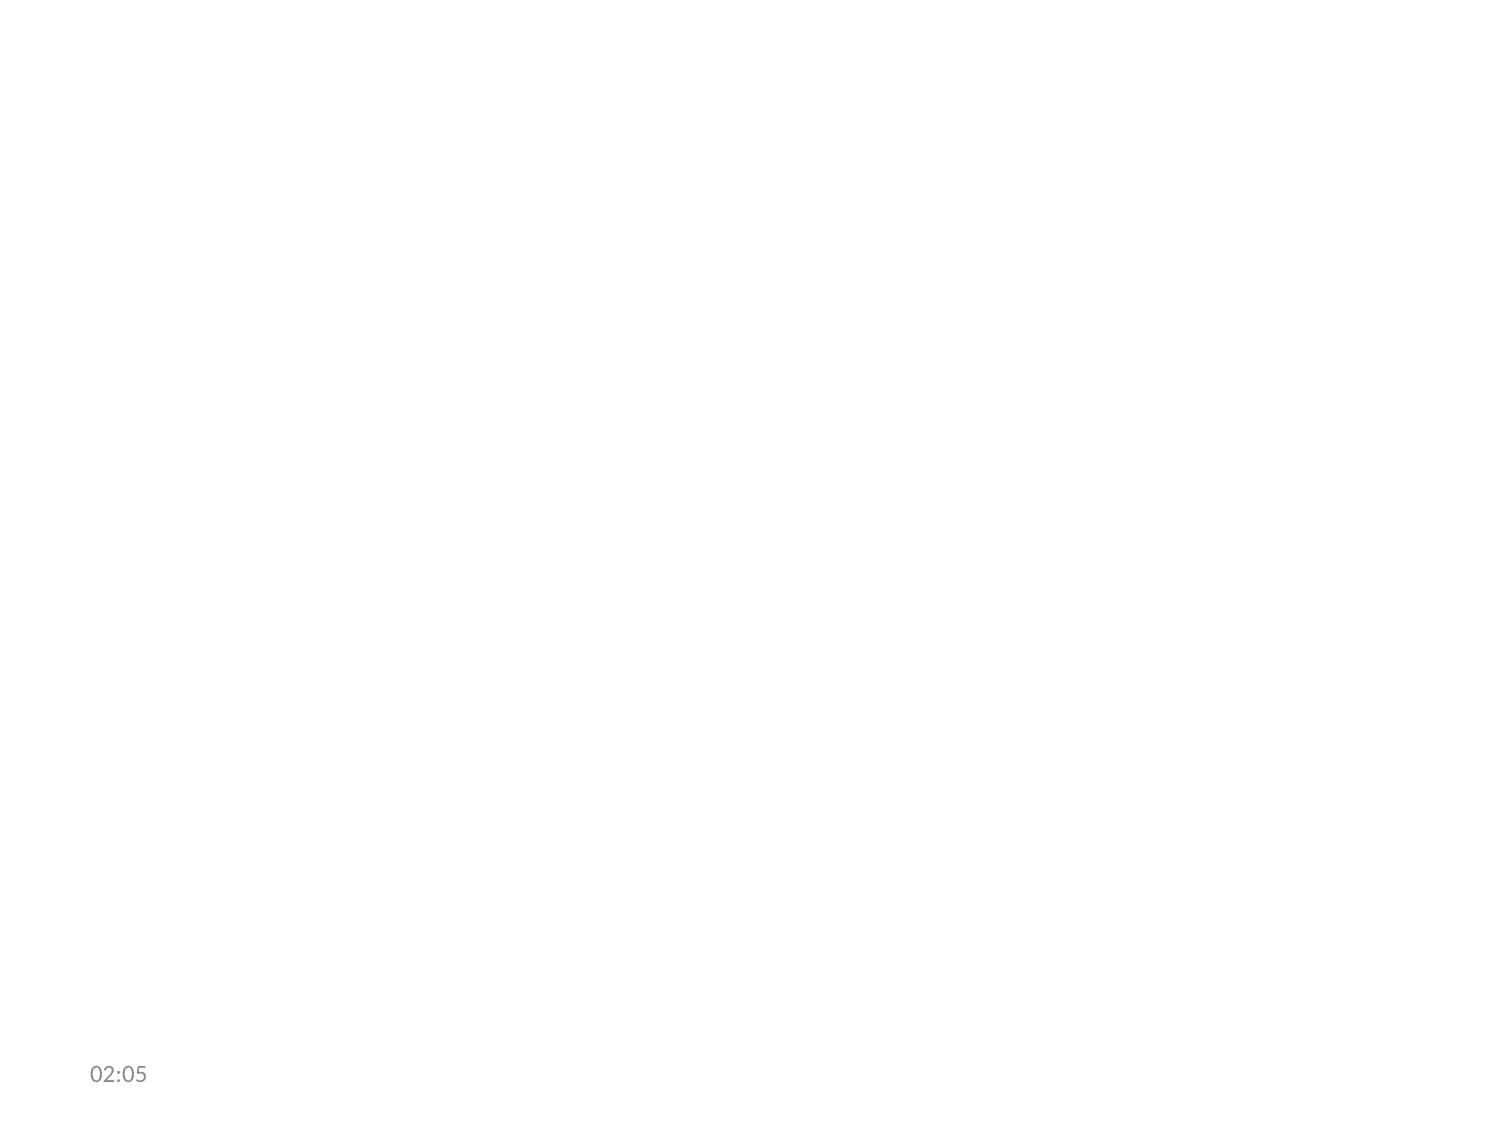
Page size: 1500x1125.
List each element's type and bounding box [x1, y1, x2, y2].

slide_number [75, 1042, 425, 1103]
